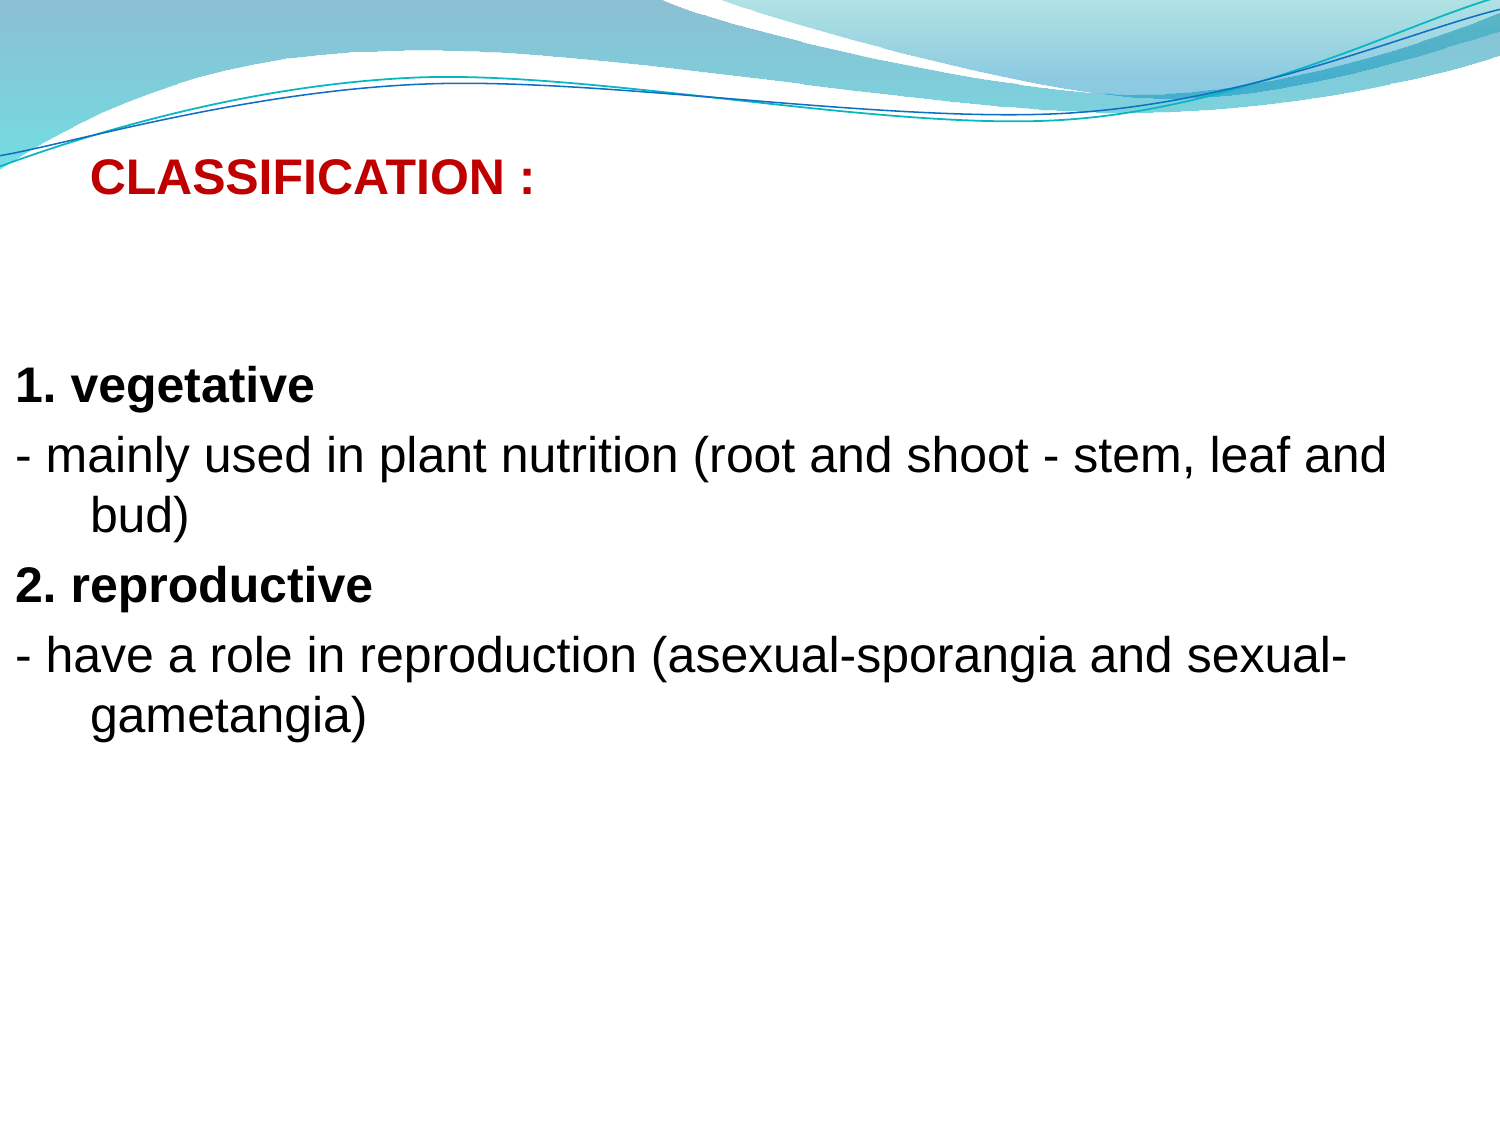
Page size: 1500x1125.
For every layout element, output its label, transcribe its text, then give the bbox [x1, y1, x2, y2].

list 1. vegetative - mainly used in plant nutrition (root and shoot - stem, leaf and bud) 2. reproductive - have a role in reproduction (asexual-sporangia and sexual-gametangia) [0, 275, 1500, 750]
text_box CLASSIFICATION : [75, 137, 1313, 213]
